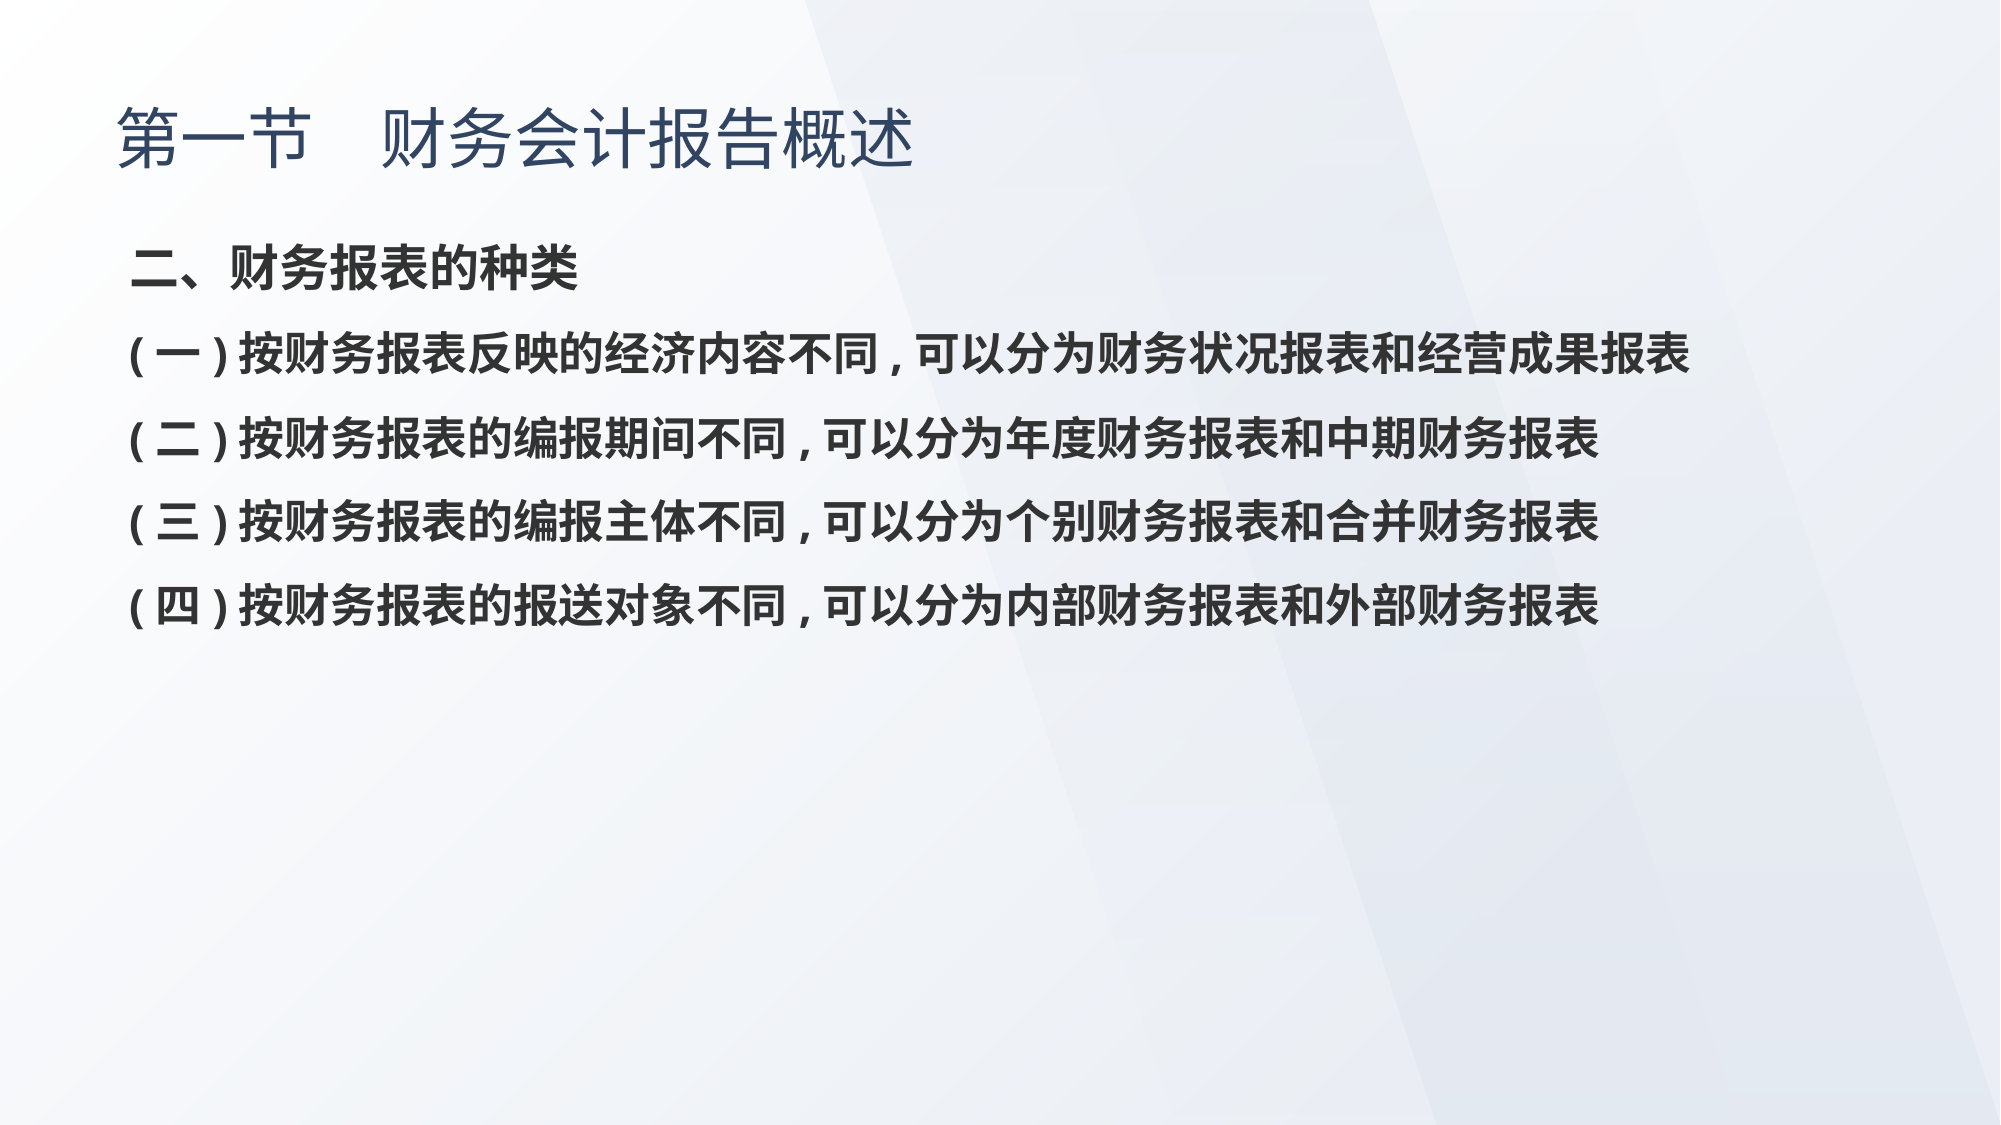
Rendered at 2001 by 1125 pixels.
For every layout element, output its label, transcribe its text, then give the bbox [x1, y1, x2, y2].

title 第一节 财务会计报告概述 [114, 59, 1886, 178]
text_box 二、财务报表的种类 (一)按财务报表反映的经济内容不同,可以分为财务状况报表和经营成果报表 (二)按财务报表的编报期间不同,可以分为年度财务报表和中期财务报表 (三)按财务报表的编报主体不同,可以分为个别财务报表和合并财务报表 (四)按财务报表的报送对象不同,可以分为内部财务报表和外部财务报表 [114, 213, 1886, 1013]
